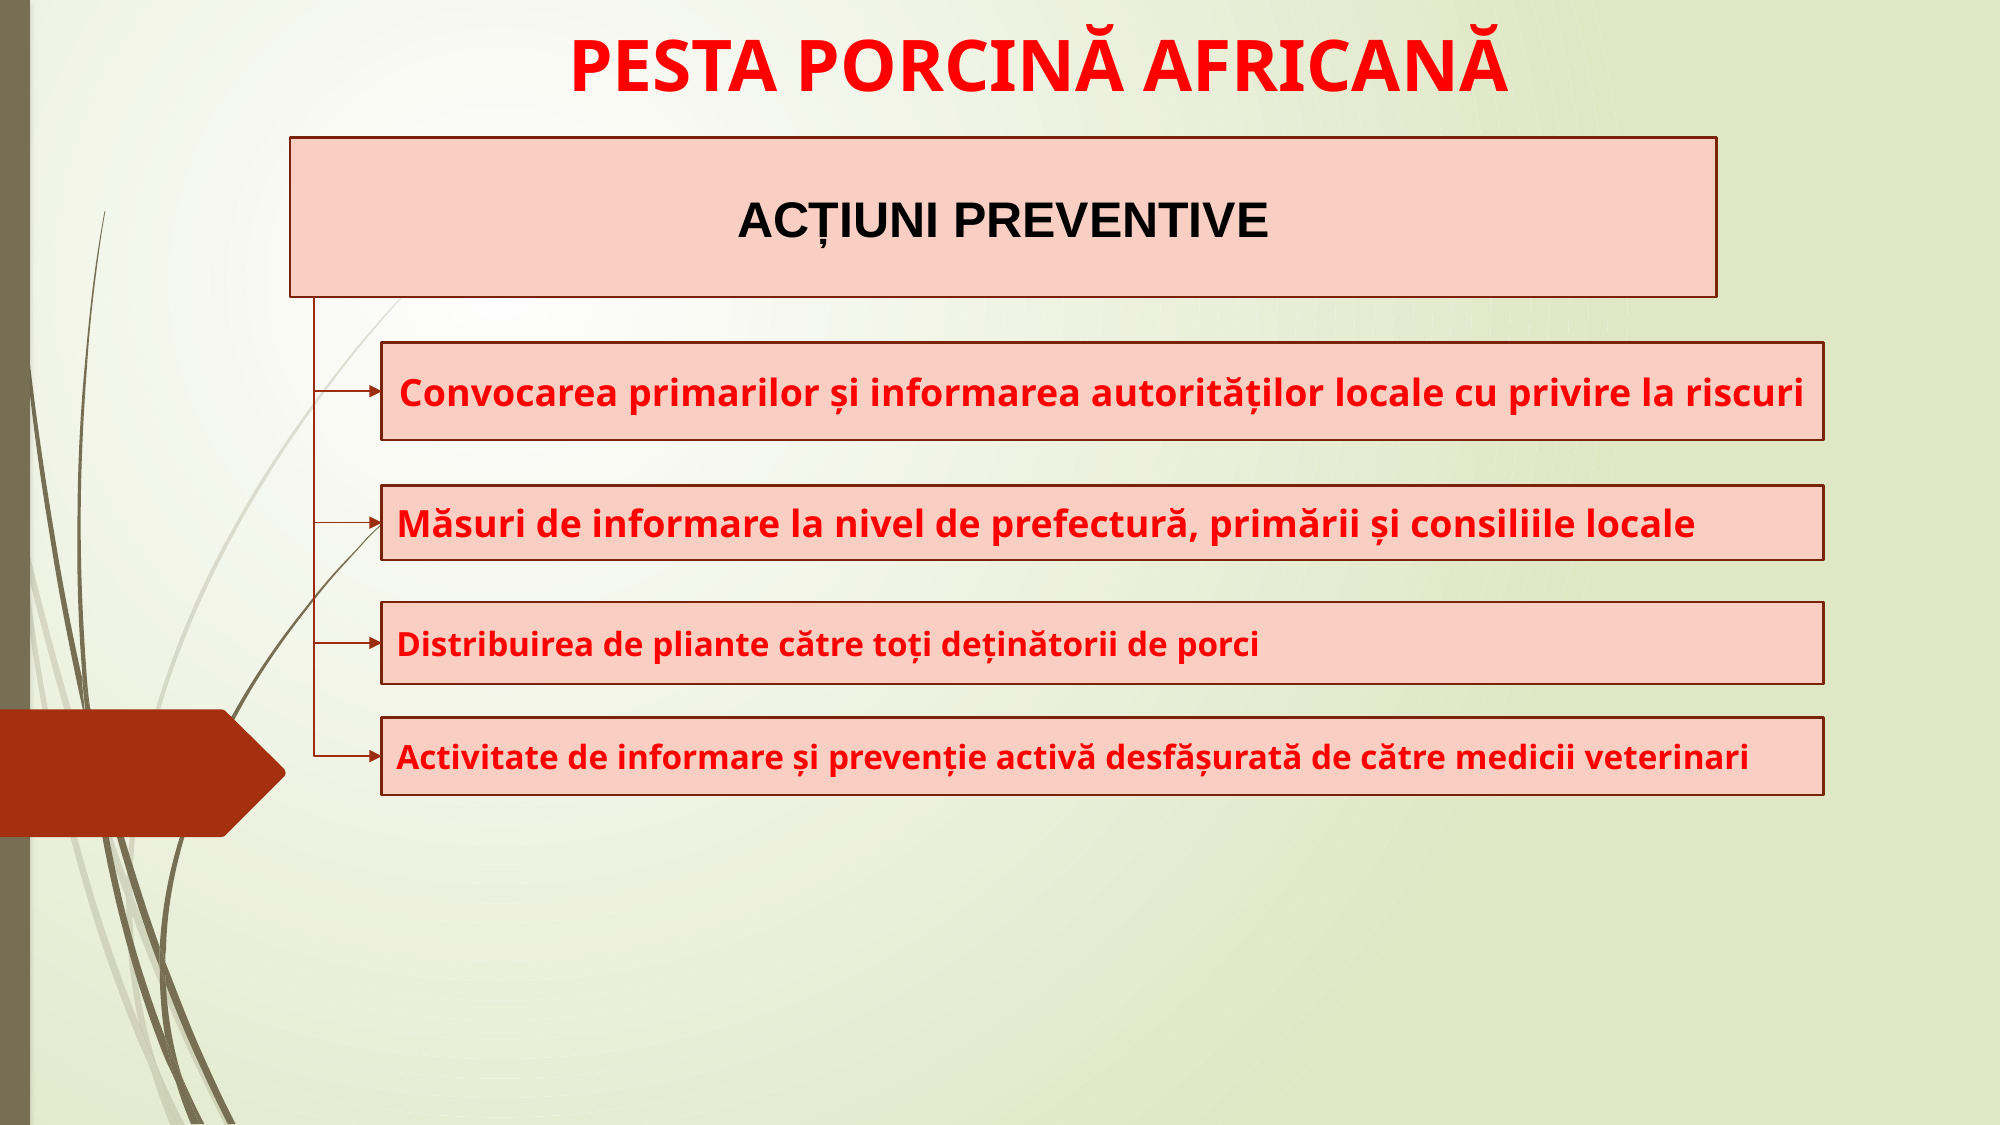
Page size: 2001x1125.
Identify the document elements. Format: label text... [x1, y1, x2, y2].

text_box Distribuirea de pliante către toți deținătorii de porci [380, 601, 1825, 685]
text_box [250, 391, 446, 450]
text_box Convocarea primarilor și informarea autorităților locale cu privire la riscuri [380, 341, 1825, 441]
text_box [190, 451, 506, 508]
text_box Măsuri de informare la nivel de prefectură, primării și consiliile locale [509, 484, 1825, 561]
title PESTA PORCINĂ AFRICANĂ [414, 12, 1663, 136]
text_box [134, 509, 561, 578]
text_box Activitate de informare și prevenție activă desfășurată de către medicii veterinari [380, 716, 1825, 796]
text_box ACȚIUNI PREVENTIVE [289, 136, 1718, 298]
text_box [300, 310, 396, 379]
